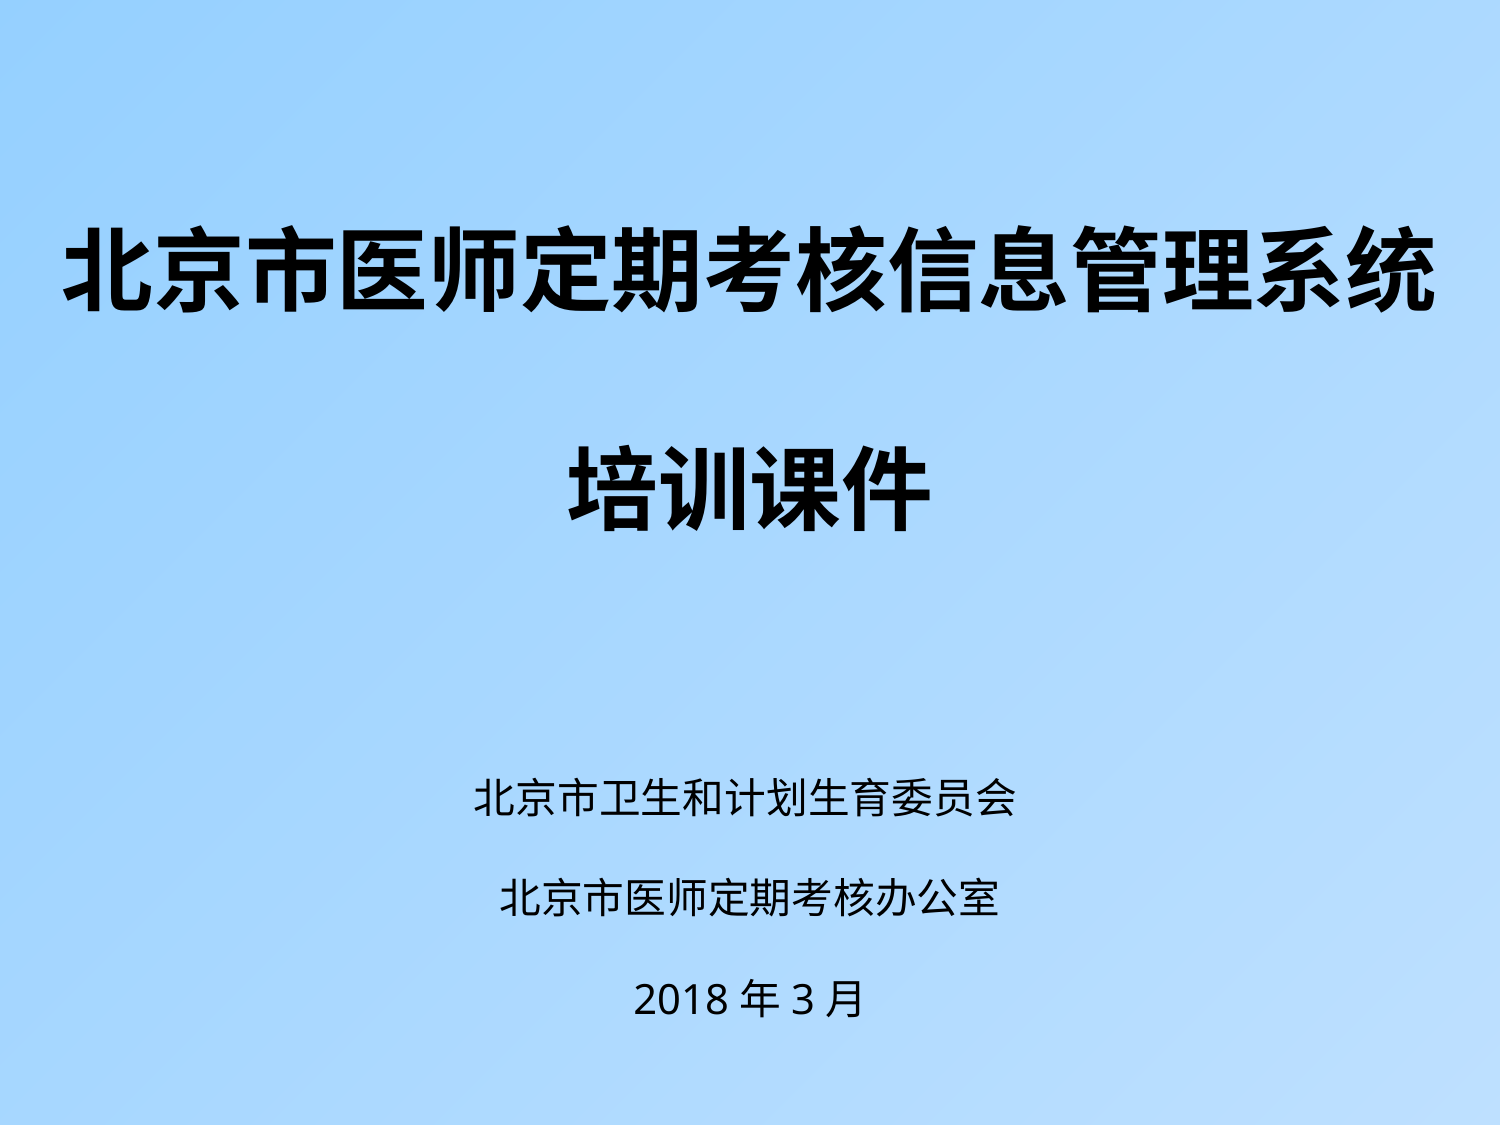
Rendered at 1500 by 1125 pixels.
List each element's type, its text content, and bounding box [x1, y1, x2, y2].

text_box 北京市医师定期考核信息管理系统 培训课件 北京市卫生和计划生育委员会 北京市医师定期考核办公室 2018年3月 [0, 0, 1500, 1125]
